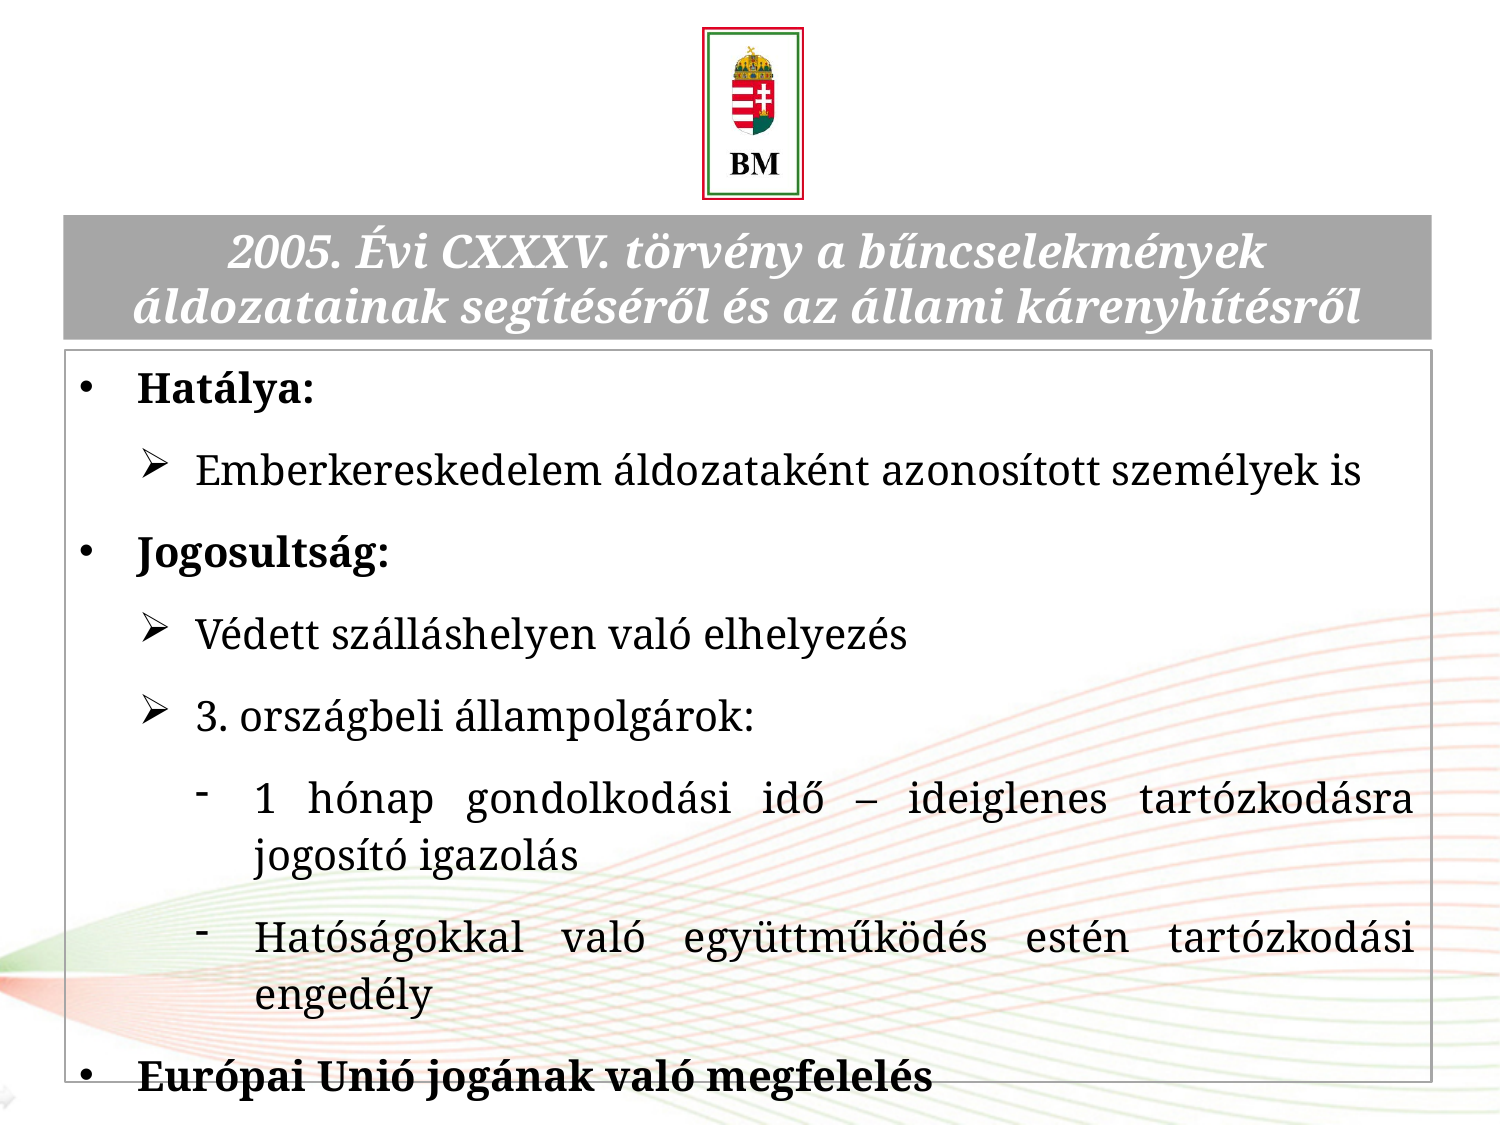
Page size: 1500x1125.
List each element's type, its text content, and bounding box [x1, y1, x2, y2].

picture [0, 0, 1500, 1125]
text_box Hatálya: Emberkereskedelem áldozataként azonosított személyek is Jogosultság: Védett szálláshelyen való elhelyezés 3. országbeli állampolgárok: 1 hónap gondolkodási idő – ideiglenes tartózkodásra jogosító igazolás Hatóságokkal való együttműködés estén tartózkodási engedély Európai Unió jogának való megfelelés 2004/81/EK irányelv, 2011/36/EU irányelv [63, 347, 1431, 1125]
text_box [616, 1, 880, 178]
text_box 2005. Évi CXXXV. törvény a bűncselekmények áldozatainak segítéséről és az állami kárenyhítésről [63, 215, 1432, 340]
